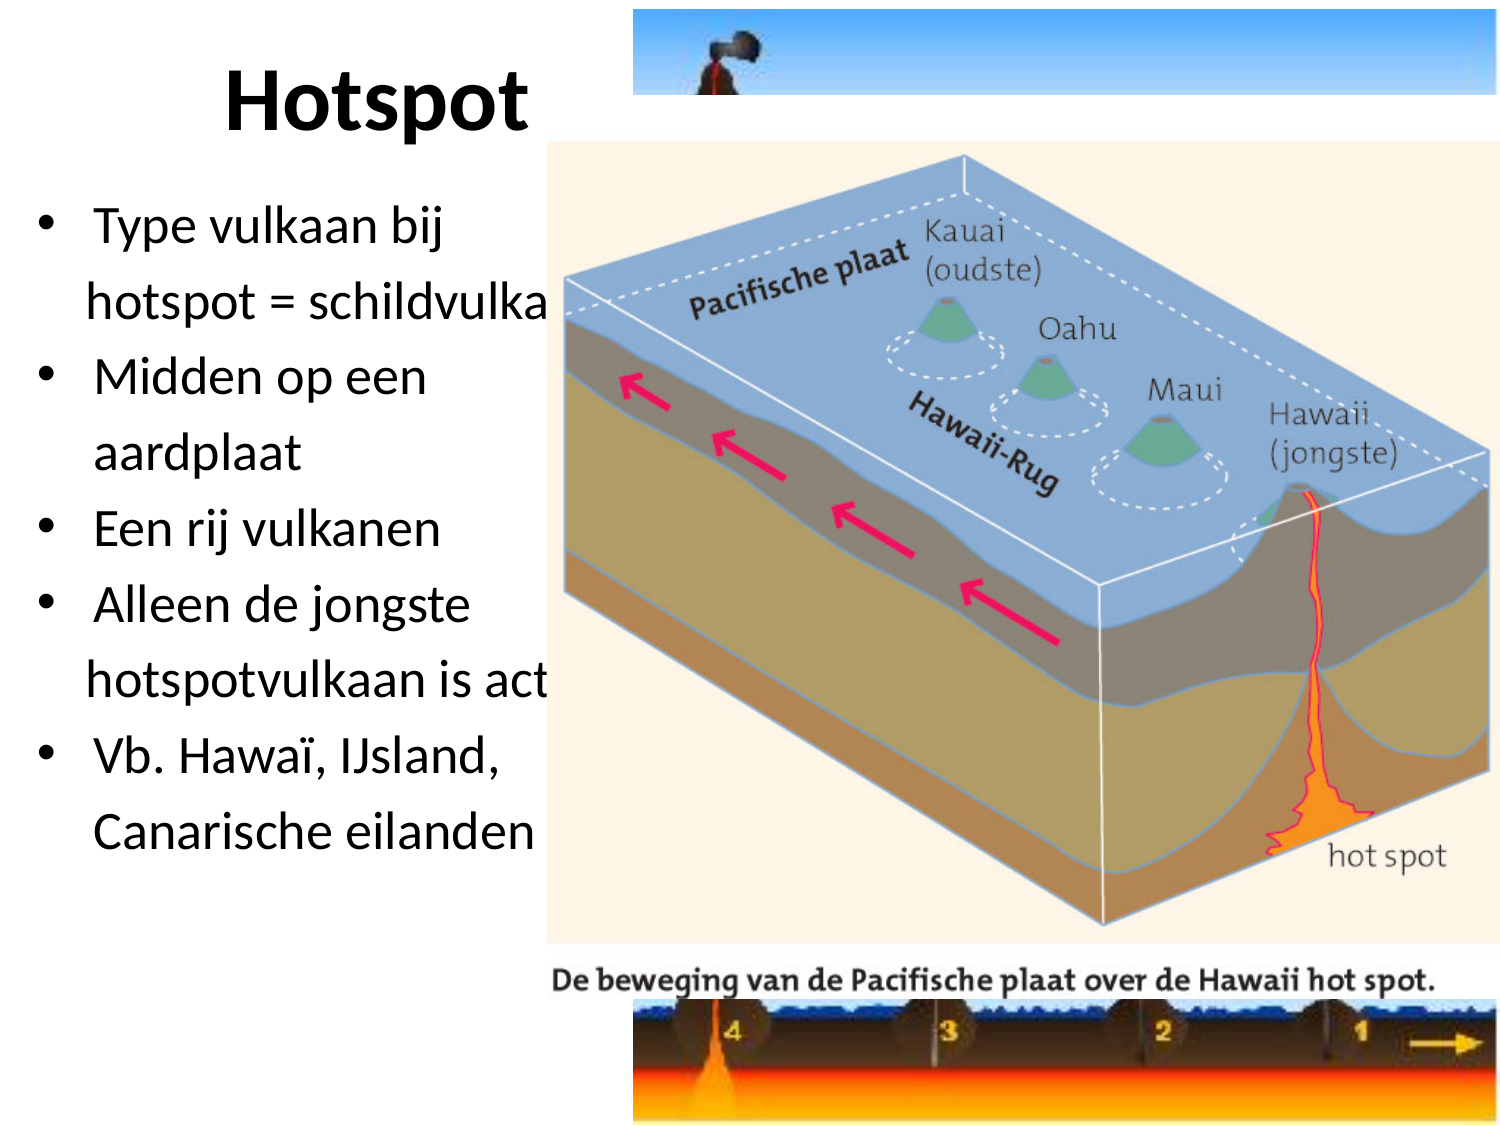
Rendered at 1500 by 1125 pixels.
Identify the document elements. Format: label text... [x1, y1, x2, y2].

title Hotspot [73, 25, 627, 163]
picture [546, 9, 1500, 1125]
list Type vulkaan bij hotspot = schildvulkaan Midden op een aardplaat Een rij vulkanen Alleen de jongste hotspotvulkaan is actief Vb. Hawaï, IJsland, Canarische eilanden [21, 181, 541, 924]
